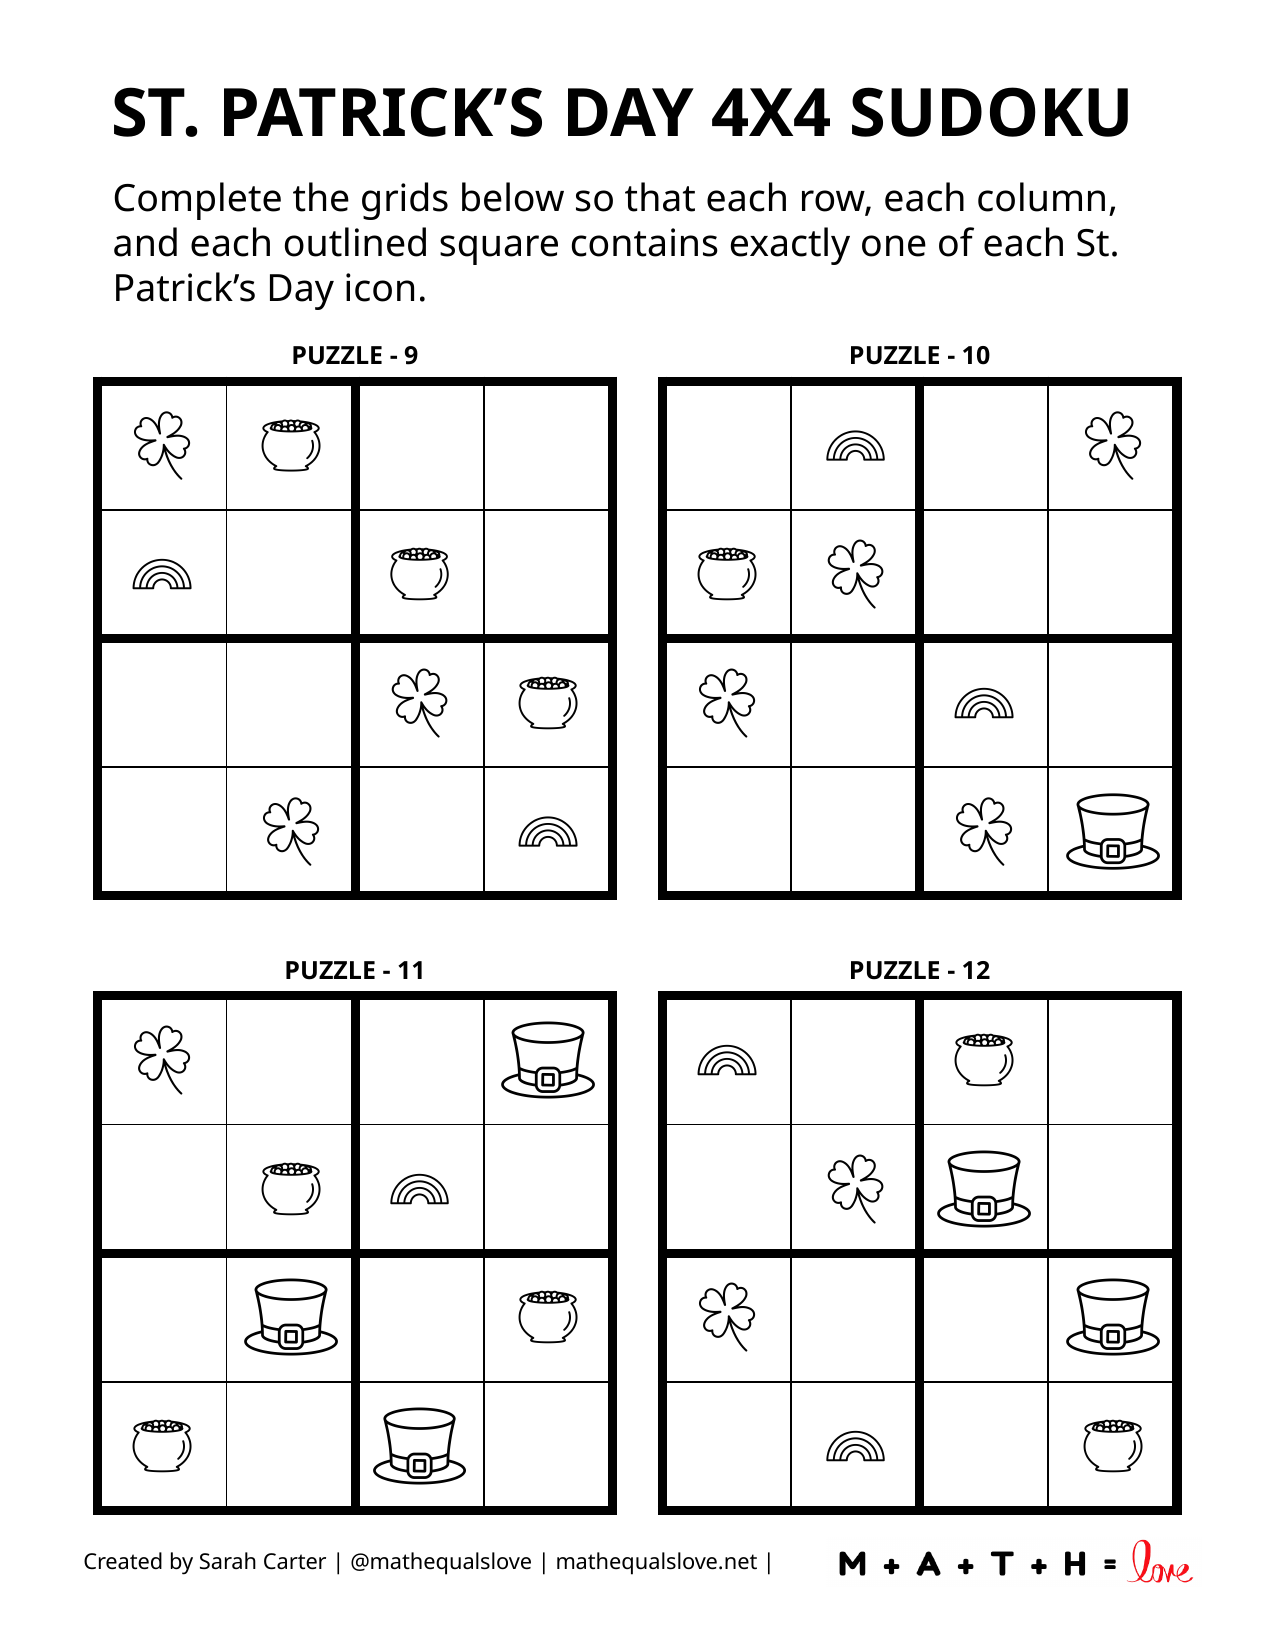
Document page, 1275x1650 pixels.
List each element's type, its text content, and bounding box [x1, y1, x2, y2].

table_cell [102, 1258, 226, 1381]
picture [367, 650, 472, 755]
picture [932, 650, 1037, 755]
picture [803, 1136, 908, 1241]
picture [803, 522, 908, 627]
table_cell [485, 511, 608, 634]
picture [238, 779, 343, 884]
table_cell [792, 1258, 915, 1381]
table_cell [360, 1125, 483, 1249]
picture [367, 1136, 472, 1241]
table_cell [485, 1125, 608, 1249]
table_cell [924, 1258, 1047, 1381]
table_cell [924, 1125, 1047, 1249]
text_box ST. PATRICK’S DAY 4X4 SUDOKU [68, 62, 1178, 158]
picture [932, 1008, 1037, 1113]
table_header [792, 386, 915, 509]
table_cell [227, 1125, 351, 1249]
picture [1060, 779, 1165, 884]
table_header [1049, 1000, 1172, 1124]
picture [674, 1265, 779, 1370]
picture [496, 650, 601, 755]
table_cell [227, 643, 351, 766]
table_header [227, 1000, 351, 1124]
table_cell [485, 768, 608, 891]
table_cell [360, 768, 483, 891]
picture [674, 1008, 779, 1113]
table_cell [102, 511, 226, 634]
picture [674, 522, 779, 627]
picture [110, 393, 215, 498]
table_cell [924, 511, 1047, 634]
picture [1060, 1394, 1165, 1499]
table_cell [227, 1383, 351, 1506]
table_cell [667, 511, 790, 634]
picture [496, 779, 601, 884]
table_header [227, 386, 351, 509]
table_header [102, 1000, 226, 1124]
table_cell [360, 1383, 483, 1506]
picture [367, 1394, 472, 1499]
table_cell [102, 1125, 226, 1249]
picture [110, 1394, 215, 1499]
table_header [924, 1000, 1047, 1124]
text_box PUZZLE - 11 [97, 954, 613, 985]
table_header [485, 386, 608, 509]
table_cell [792, 511, 915, 634]
table_header [792, 1000, 915, 1124]
picture [238, 1265, 343, 1370]
picture [238, 1136, 343, 1241]
table_cell [924, 1383, 1047, 1506]
table_cell [792, 643, 915, 766]
picture [674, 650, 779, 755]
picture [1060, 393, 1165, 498]
table_cell [1049, 1258, 1172, 1381]
table_header [924, 386, 1047, 509]
table_cell [1049, 643, 1172, 766]
table_cell [227, 768, 351, 891]
text_box PUZZLE - 9 [97, 362, 613, 370]
table_header [102, 386, 226, 509]
picture [367, 522, 472, 627]
picture [496, 1265, 601, 1370]
table_cell [1049, 1125, 1172, 1249]
table_cell [667, 1383, 790, 1506]
table_header [360, 386, 483, 509]
picture [803, 393, 908, 498]
table_header [1049, 386, 1172, 509]
table_cell [485, 643, 608, 766]
picture [1060, 1265, 1165, 1370]
picture [110, 522, 215, 627]
table_header [360, 1000, 483, 1124]
table_cell [792, 1125, 915, 1249]
table_cell [485, 1258, 608, 1381]
table_cell [227, 511, 351, 634]
table_cell [360, 643, 483, 766]
text_box Complete the grids below so that each row, each column, and each outlined square contains exactly one of each St. Patrick’s Day icon. [97, 166, 1177, 362]
table_cell [667, 1125, 790, 1249]
picture [803, 1394, 908, 1499]
picture [496, 1008, 601, 1113]
table_cell [792, 1383, 915, 1506]
text_box Created by Sarah Carter | @mathequalslove | mathequalslove.net | [68, 1540, 826, 1582]
table_cell [360, 1258, 483, 1381]
picture [932, 779, 1037, 884]
table_cell [924, 768, 1047, 891]
table_cell [485, 1383, 608, 1506]
picture [110, 1008, 215, 1113]
table_cell [1049, 1383, 1172, 1506]
table_cell [102, 1383, 226, 1506]
table_header [667, 386, 790, 509]
picture [932, 1136, 1037, 1241]
table_cell [667, 768, 790, 891]
table_header [485, 1000, 608, 1124]
table_header [667, 1000, 790, 1124]
table_cell [227, 1258, 351, 1381]
table_cell [1049, 768, 1172, 891]
table_cell [360, 511, 483, 634]
picture [826, 1536, 1203, 1588]
text_box PUZZLE - 12 [662, 954, 1177, 985]
table_cell [667, 643, 790, 766]
table_cell [924, 643, 1047, 766]
table_cell [102, 643, 226, 766]
table_cell [1049, 511, 1172, 634]
picture [238, 393, 343, 498]
table_cell [792, 768, 915, 891]
text_box PUZZLE - 10 [662, 362, 1177, 370]
table_cell [667, 1258, 790, 1381]
table_cell [102, 768, 226, 891]
